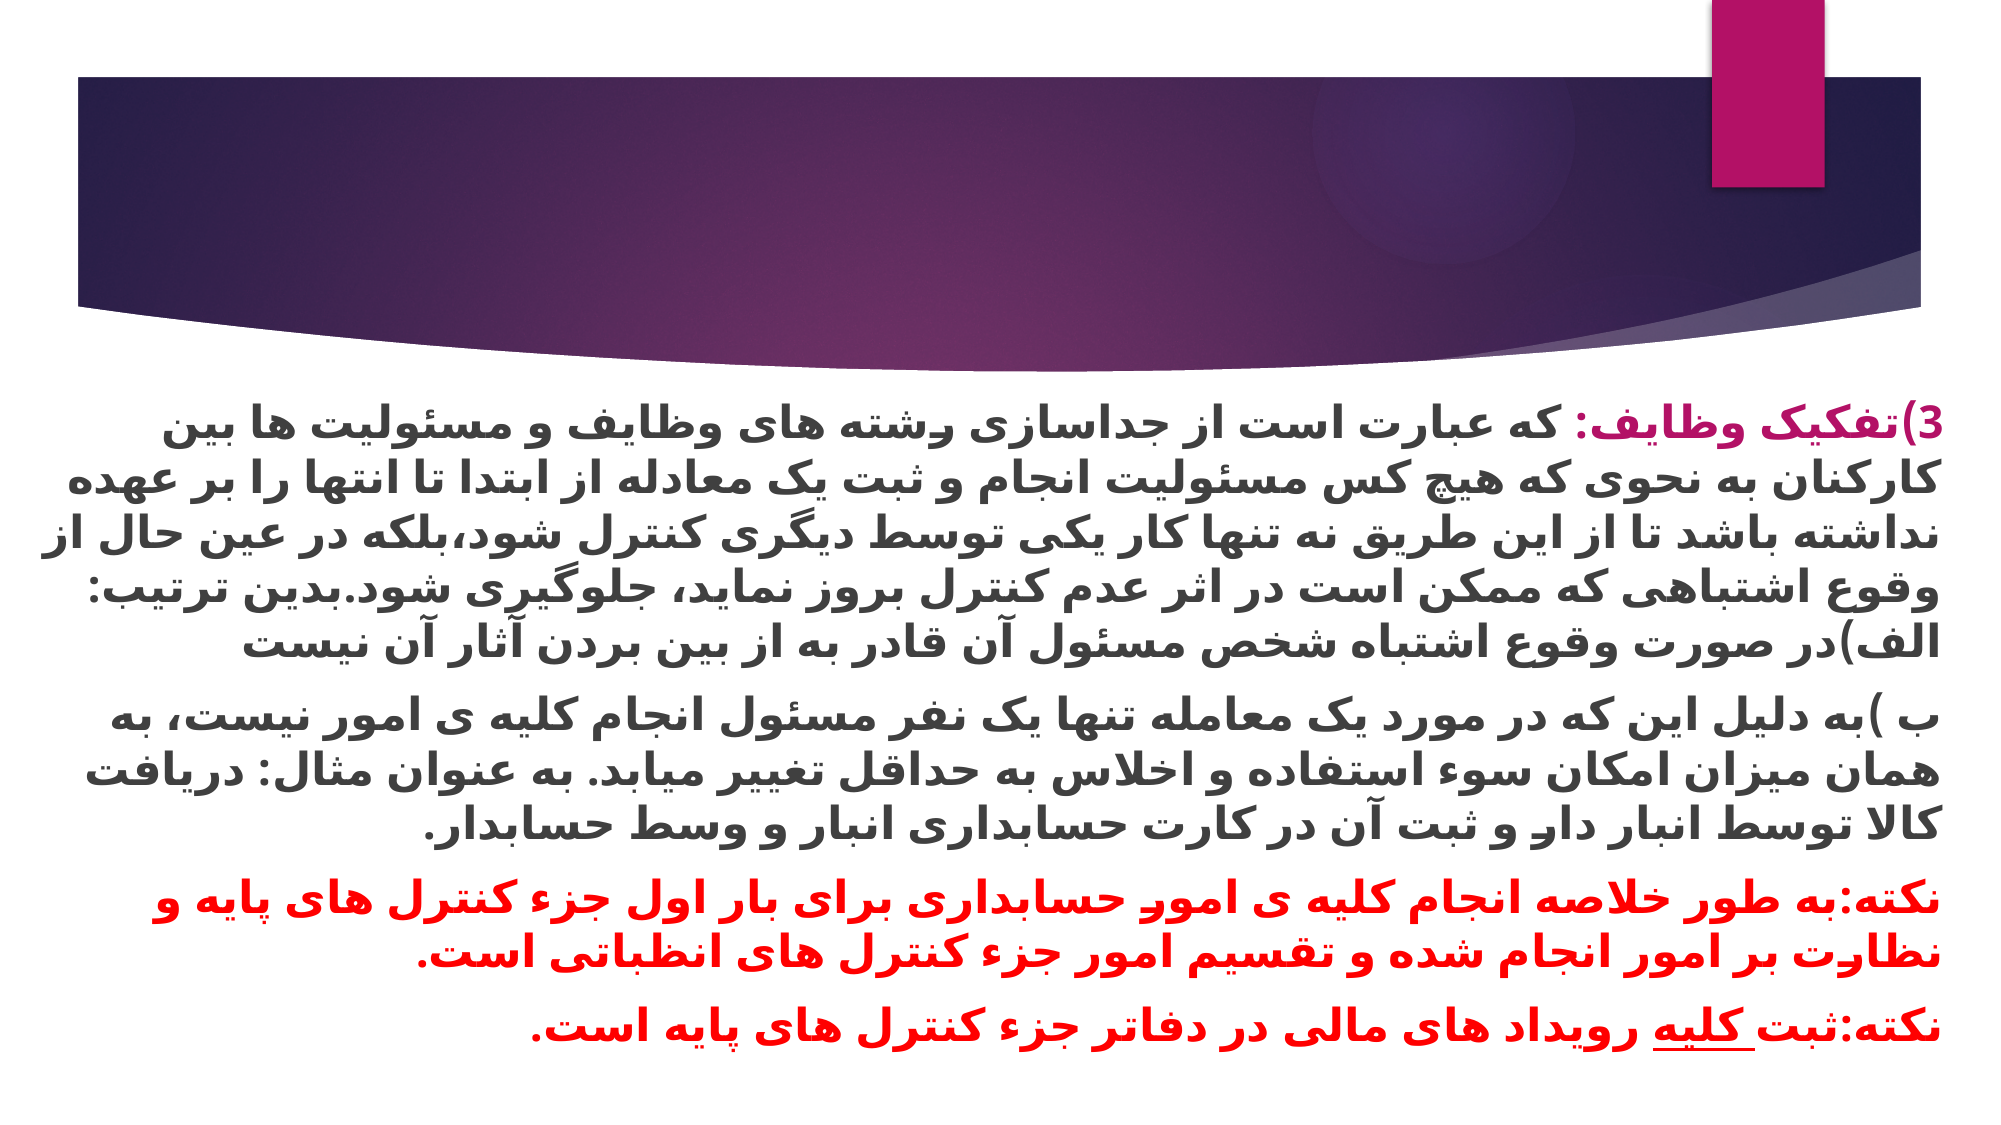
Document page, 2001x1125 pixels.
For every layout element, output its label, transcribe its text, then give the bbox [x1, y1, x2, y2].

list 3)تفکیک وظایف: که عبارت است از جداسازی رشته های وظایف و مسئولیت ها بین کارکنان به نحوی که هیچ کس مسئولیت انجام و ثبت یک معادله از ابتدا تا انتها را بر عهده نداشته باشد تا از این طریق نه تنها کار یکی توسط دیگری کنترل شود،بلکه در عین حال از وقوع اشتباهی که ممکن است در اثر عدم کنترل بروز نماید، جلوگیری شود.بدین ترتیب: الف)در صورت وقوع اشتباه شخص مسئول آن قادر به از بین بردن آثار آن نیست ب )به دلیل این که در مورد یک معامله تنها یک نفر مسئول انجام کلیه ی امور نیست، به همان میزان امکان سوء استفاده و اخلاس به حداقل تغییر میابد. به عنوان مثال: دریافت کالا توسط انبار دار و ثبت آن در کارت حسابداری انبار و وسط حسابدار. نکته:به طور خلاصه انجام کلیه ی امور حسابداری برای بار اول جزء کنترل های پایه و نظارت بر امور انجام شده و تقسیم امور جزء کنترل های انظباتی است. نکته:ثبت کلیه رویداد های مالی در دفاتر جزء کنترل های پایه است. [23, 385, 1959, 1100]
